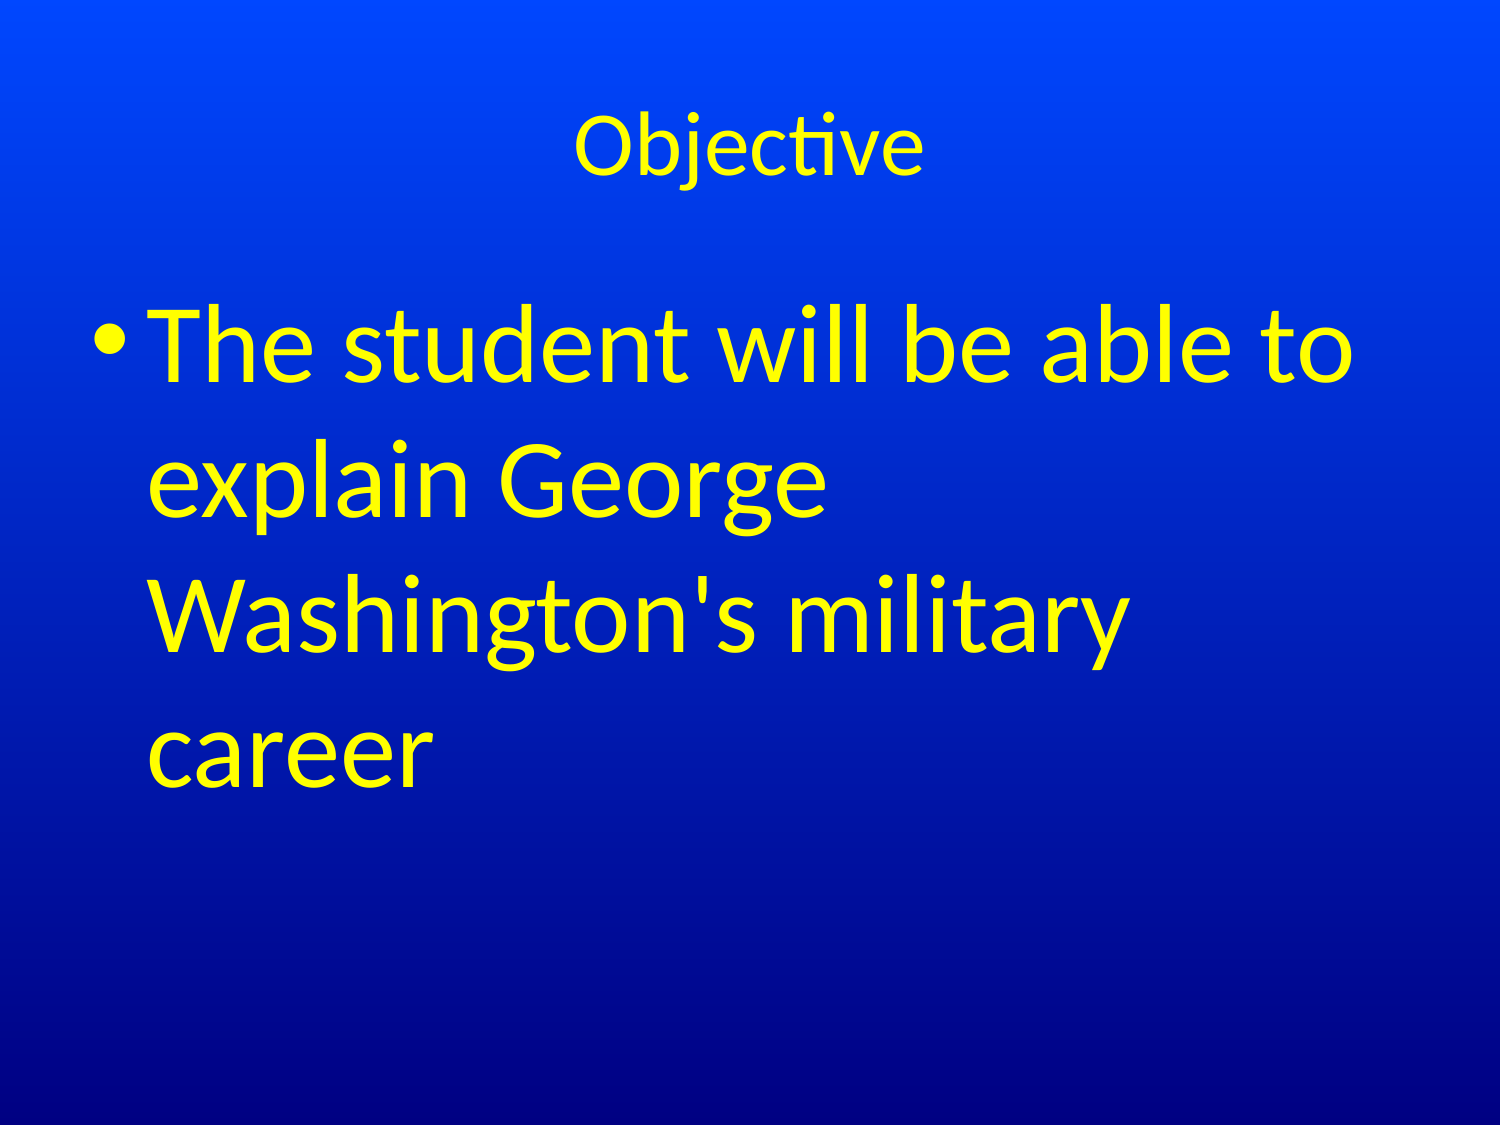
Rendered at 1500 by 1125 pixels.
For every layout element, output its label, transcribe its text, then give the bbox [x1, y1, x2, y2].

title Objective [74, 44, 1426, 233]
list The student will be able to explain George Washington's military career [74, 262, 1426, 1006]
